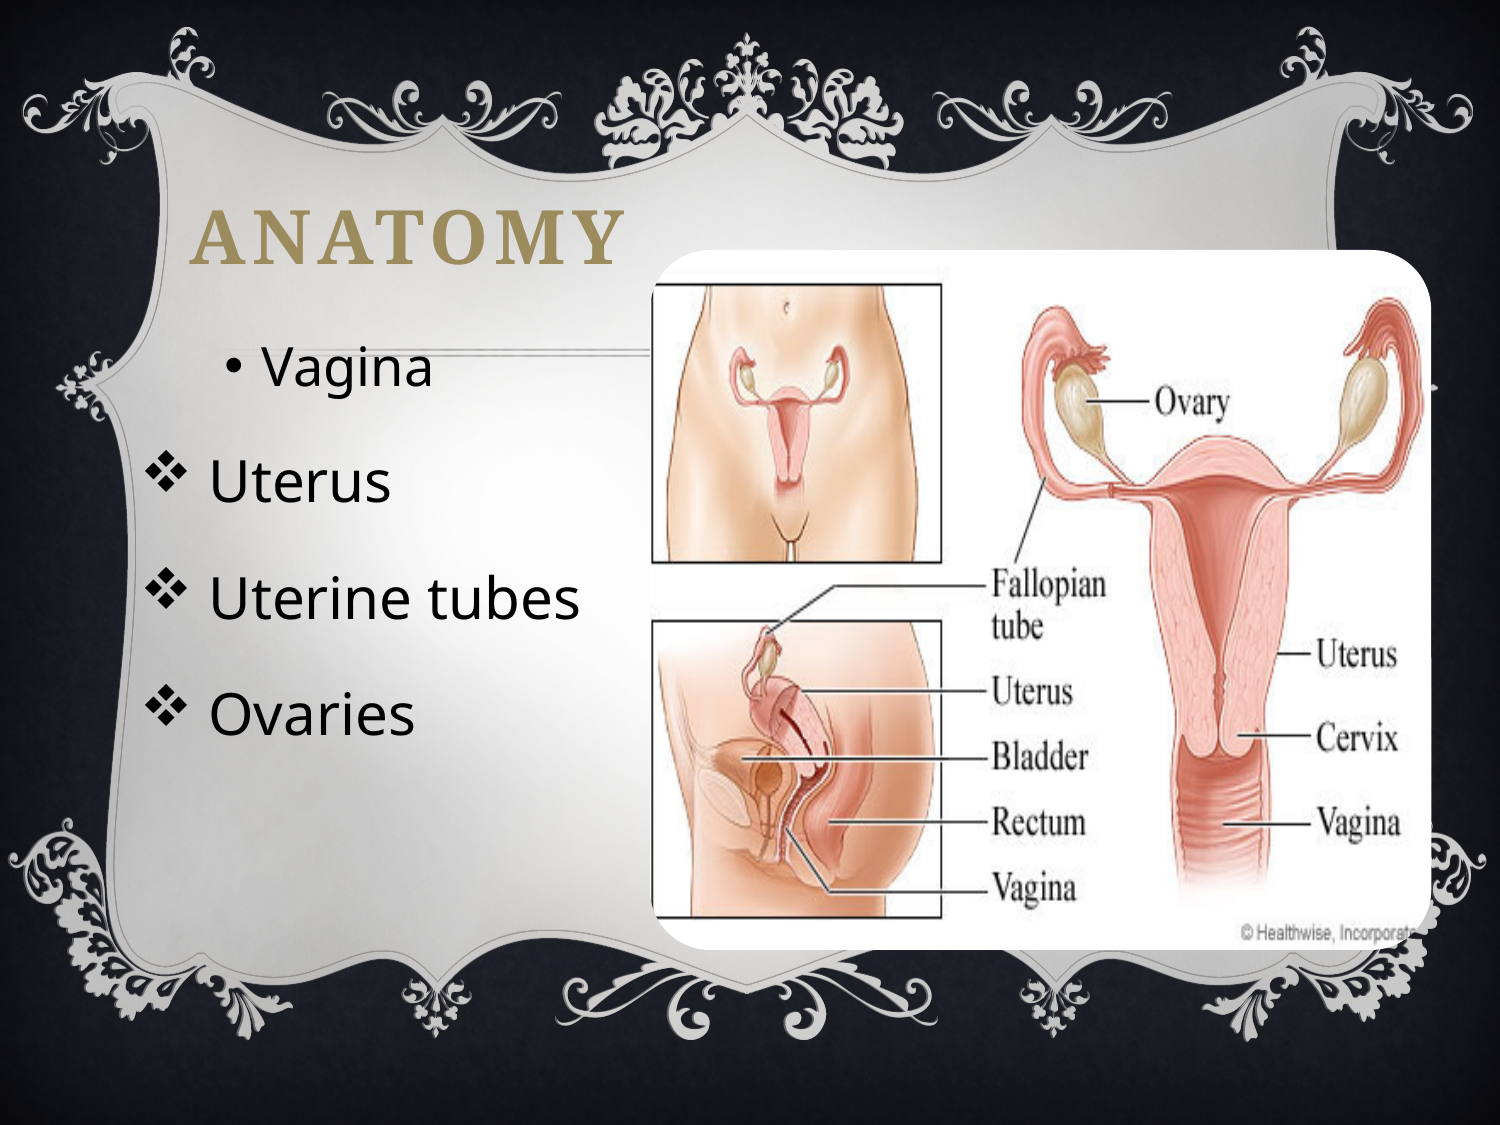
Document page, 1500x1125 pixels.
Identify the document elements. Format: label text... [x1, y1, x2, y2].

picture [0, 0, 1500, 1125]
list Vagina Uterus Uterine tubes Ovaries [125, 324, 826, 1075]
title Anatomy [174, 174, 1225, 288]
